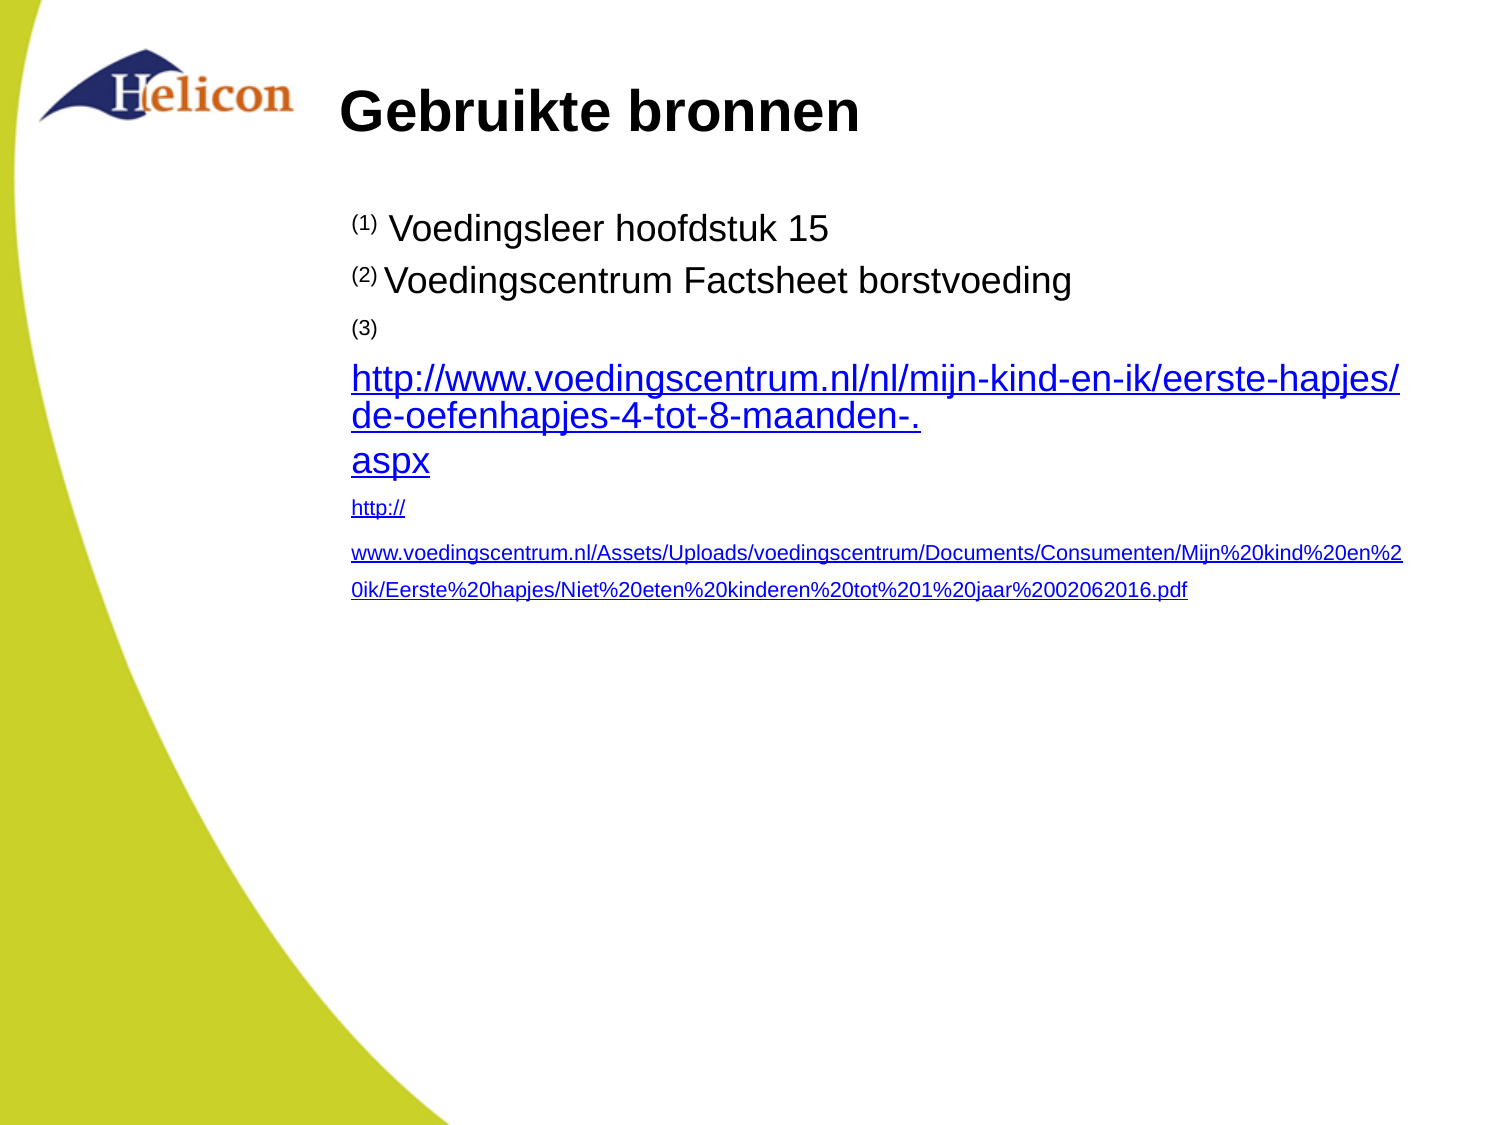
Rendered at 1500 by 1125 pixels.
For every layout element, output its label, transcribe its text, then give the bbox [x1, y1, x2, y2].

picture [0, 0, 1500, 1125]
list (1) Voedingsleer hoofdstuk 15 (2) Voedingscentrum Factsheet borstvoeding (3) http://www.voedingscentrum.nl/nl/mijn-kind-en-ik/eerste-hapjes/de-oefenhapjes-4-tot-8-maanden-.aspx http://www.voedingscentrum.nl/Assets/Uploads/voedingscentrum/Documents/Consumenten/Mijn%20kind%20en%20ik/Eerste%20hapjes/Niet%20eten%20kinderen%20tot%201%20jaar%2002062016.pdf [336, 196, 1425, 1005]
title Gebruikte bronnen [324, 54, 1415, 161]
